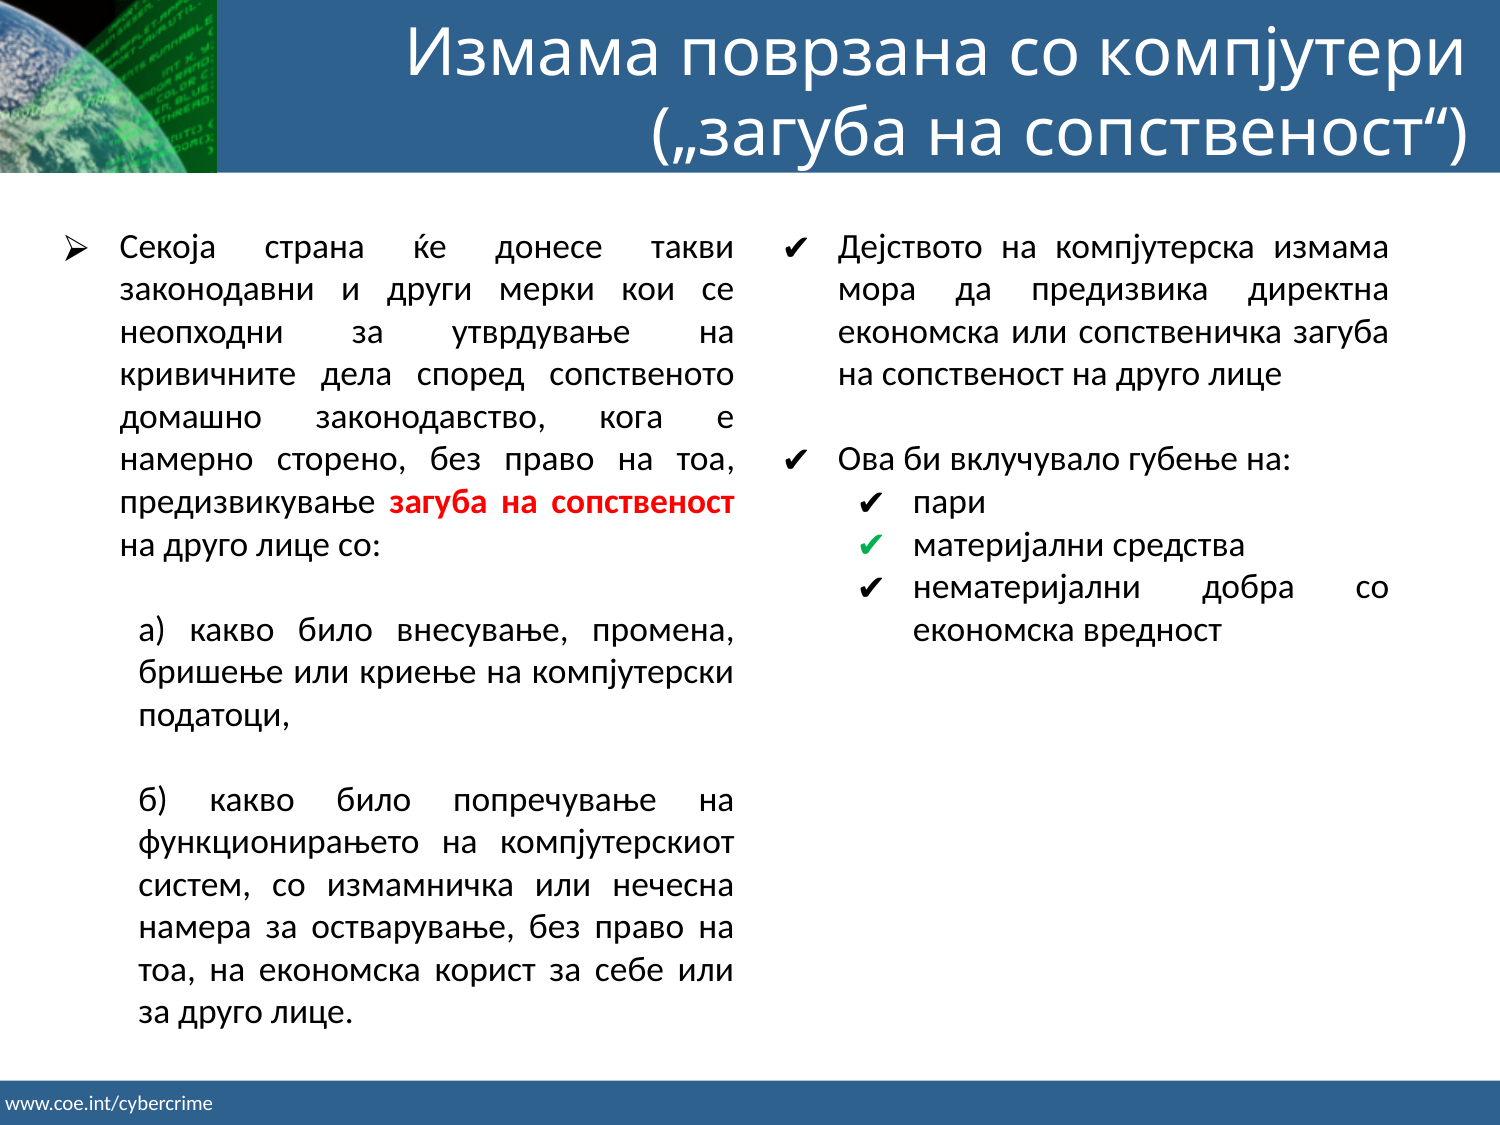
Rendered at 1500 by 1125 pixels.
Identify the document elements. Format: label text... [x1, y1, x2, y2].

text_box Измама поврзана со компјутери („загуба на сопственост“) [231, 1, 1484, 177]
text_box Секоја страна ќе донесе такви законодавни и други мерки кои се неопходни за утврдување на кривичните дела според сопственото домашно законодавство, кога е намерно сторено, без право на тоа, предизвикување загуба на сопственост на друго лице со: а) какво било внесување, промена, бришење или криење на компјутерски податоци, б) какво било попречување на функционирањето на компјутерскиот систем, со измамничка или нечесна намера за остварување, без право на тоа, на економска корист за себе или за друго лице. [48, 215, 750, 1039]
text_box Дејството на компјутерска измама мора да предизвика директна економска или сопственичка загуба на сопственост на друго лице Ова би вклучувало губење на: пари материјални средства нематеријални добра со економска вредност [766, 215, 1405, 656]
picture [0, 0, 217, 173]
